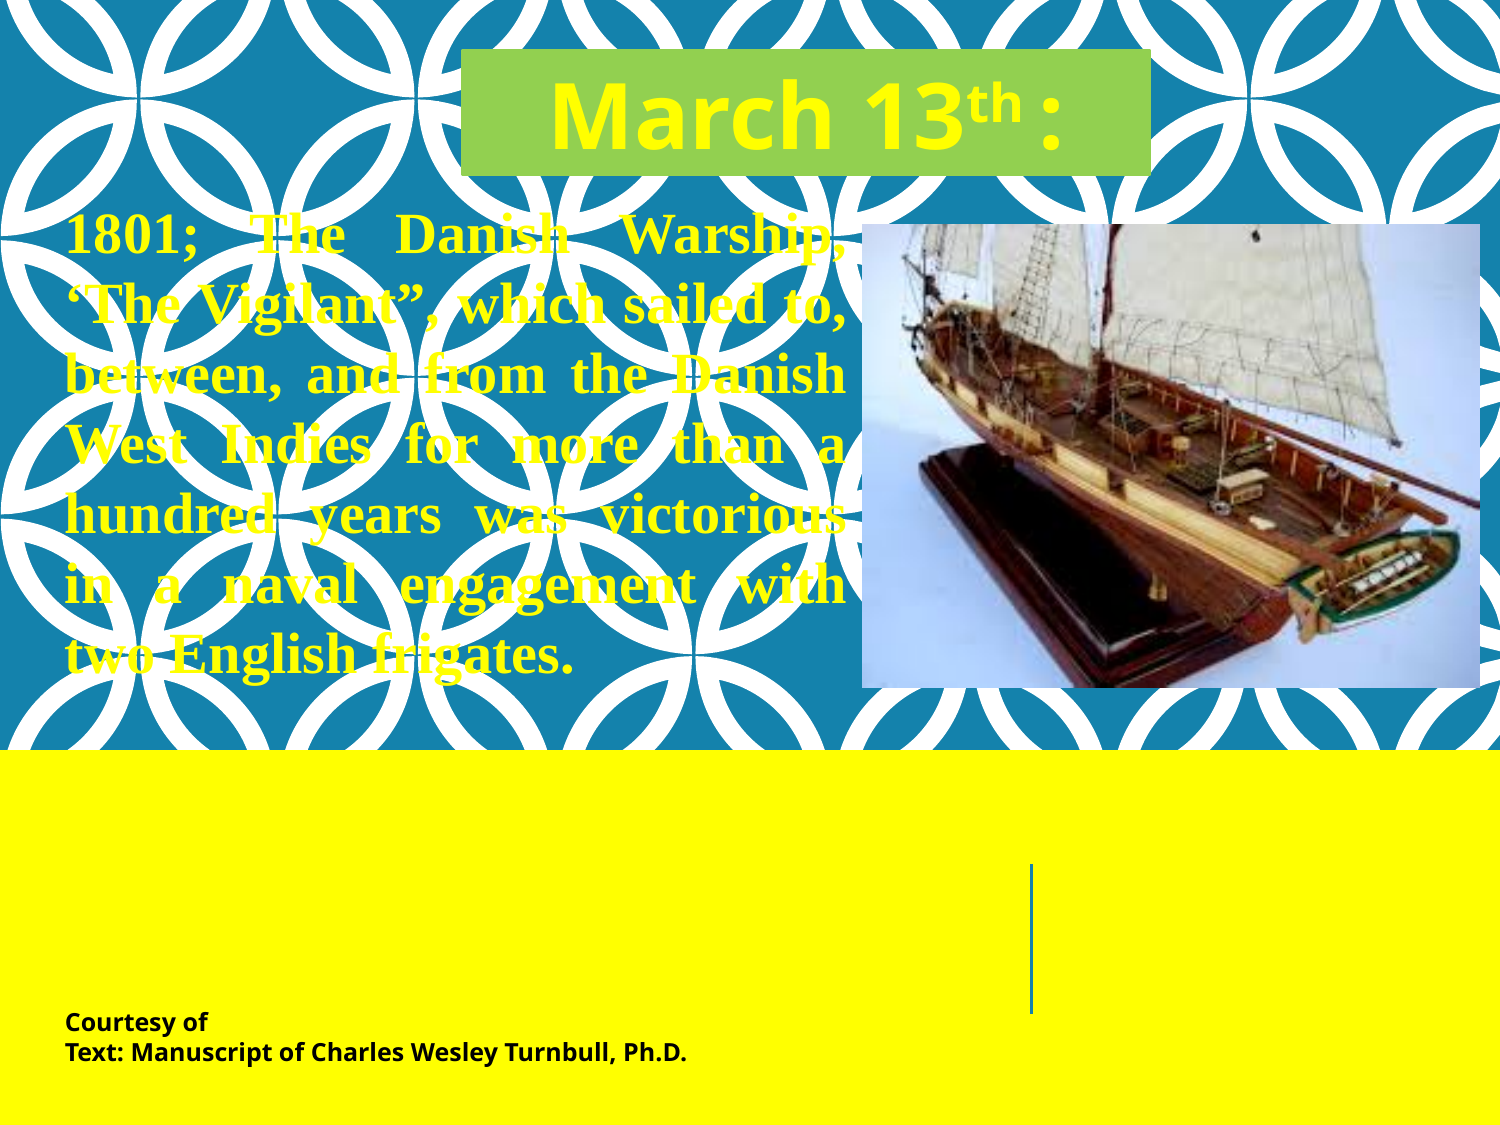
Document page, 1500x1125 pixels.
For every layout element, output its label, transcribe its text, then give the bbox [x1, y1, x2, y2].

text_box 1801; The Danish Warship, ‘The Vigilant”, which sailed to, between, and from the Danish West Indies for more than a hundred years was victorious in a naval engagement with two English frigates. [49, 187, 863, 693]
picture [862, 224, 1481, 688]
text_box Courtesy of Text: Manuscript of Charles Wesley Turnbull, Ph.D. [50, 999, 1438, 1074]
text_box March 13th : [461, 49, 1151, 176]
